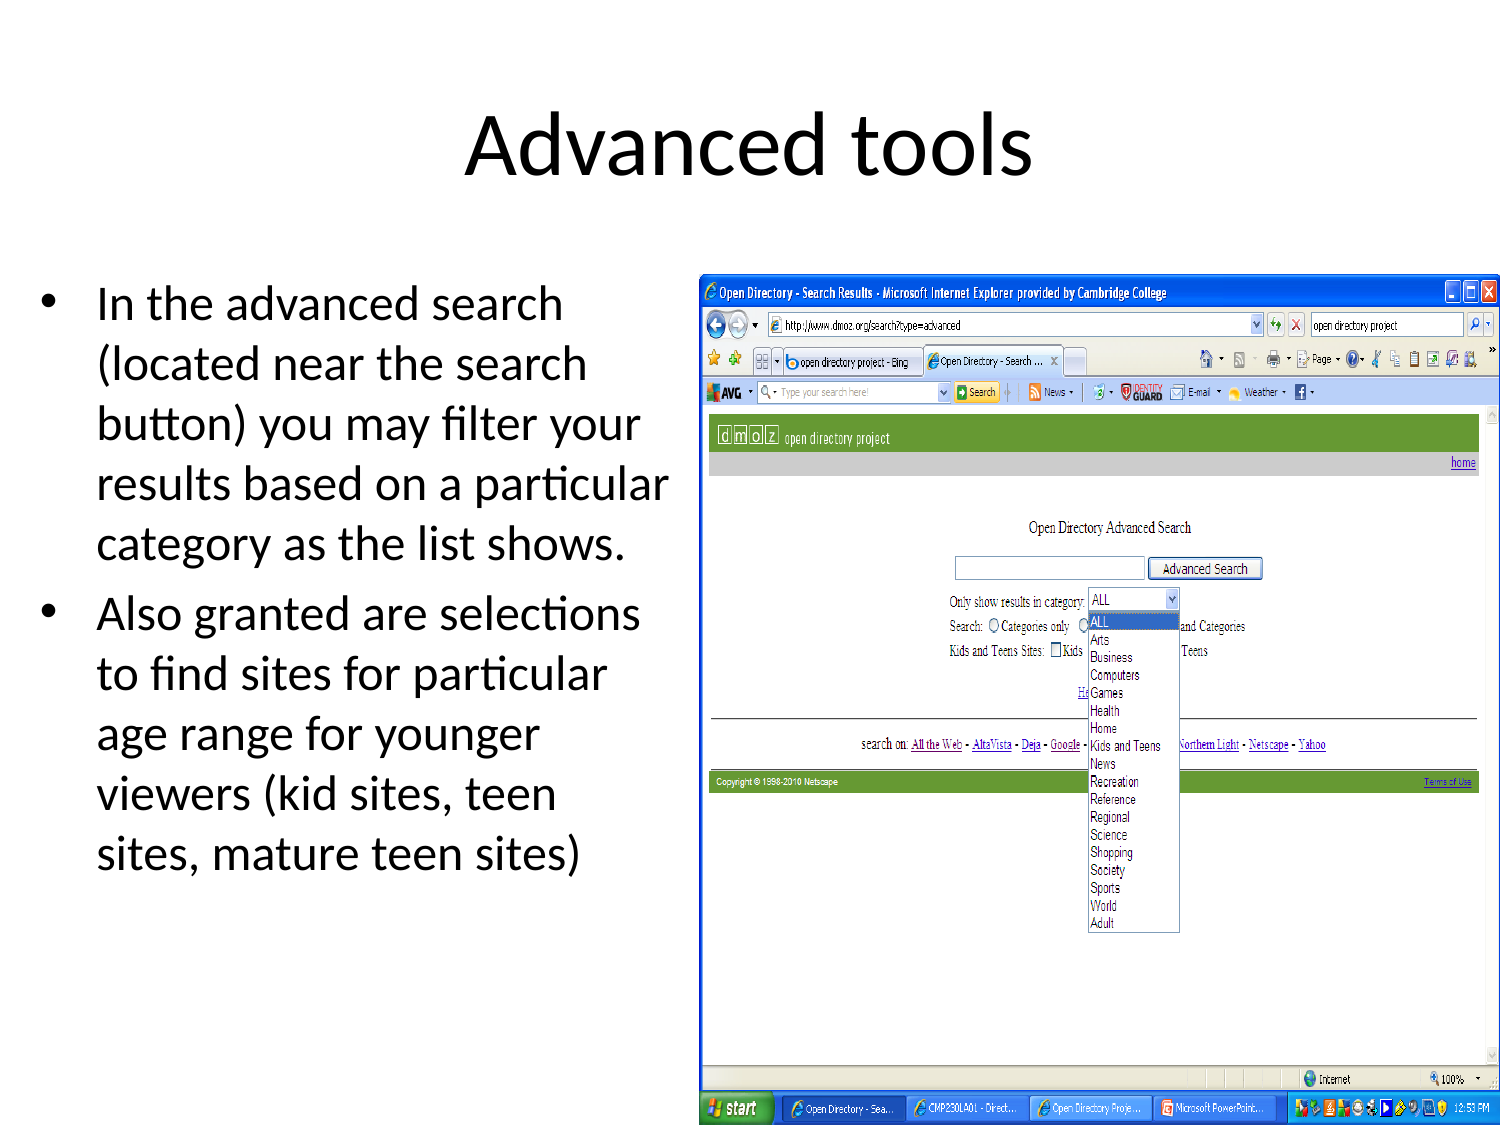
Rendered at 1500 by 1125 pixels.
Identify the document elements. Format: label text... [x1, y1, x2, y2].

title Advanced tools [75, 45, 1425, 233]
picture [699, 274, 1500, 1125]
list In the advanced search (located near the search button) you may filter your results based on a particular category as the list shows. Also granted are selections to find sites for particular age range for younger viewers (kid sites, teen sites, mature teen sites) [24, 262, 688, 1005]
